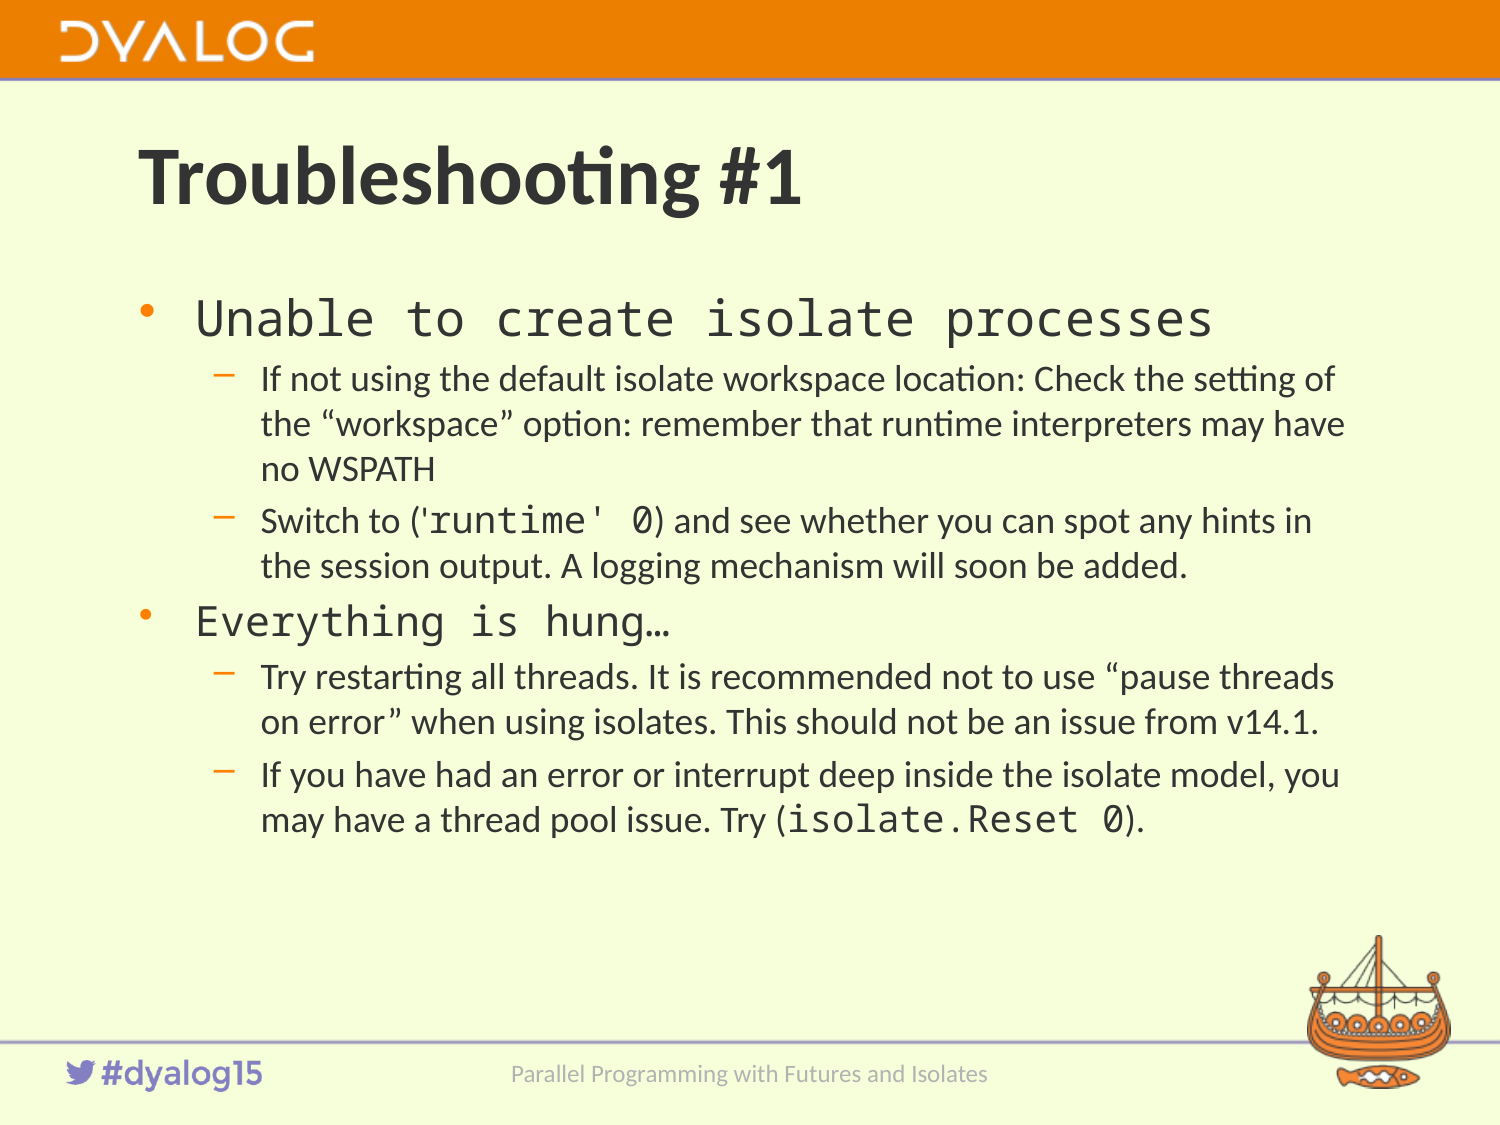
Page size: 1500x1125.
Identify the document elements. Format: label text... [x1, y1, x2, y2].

footer Parallel Programming with Futures and Isolates [395, 1042, 1105, 1103]
title Troubleshooting #1 [123, 113, 1376, 254]
list Unable to create isolate processes If not using the default isolate workspace location: Check the setting of the “workspace” option: remember that runtime interpreters may have no WSPATH Switch to ('runtime' 0) and see whether you can spot any hints in the session output. A logging mechanism will soon be added. Everything is hung… Try restarting all threads. It is recommended not to use “pause threads on error” when using isolates. This should not be an issue from v14.1. If you have had an error or interrupt deep inside the isolate model, you may have a thread pool issue. Try (isolate.Reset 0). [123, 278, 1376, 988]
picture [0, 0, 1500, 1125]
